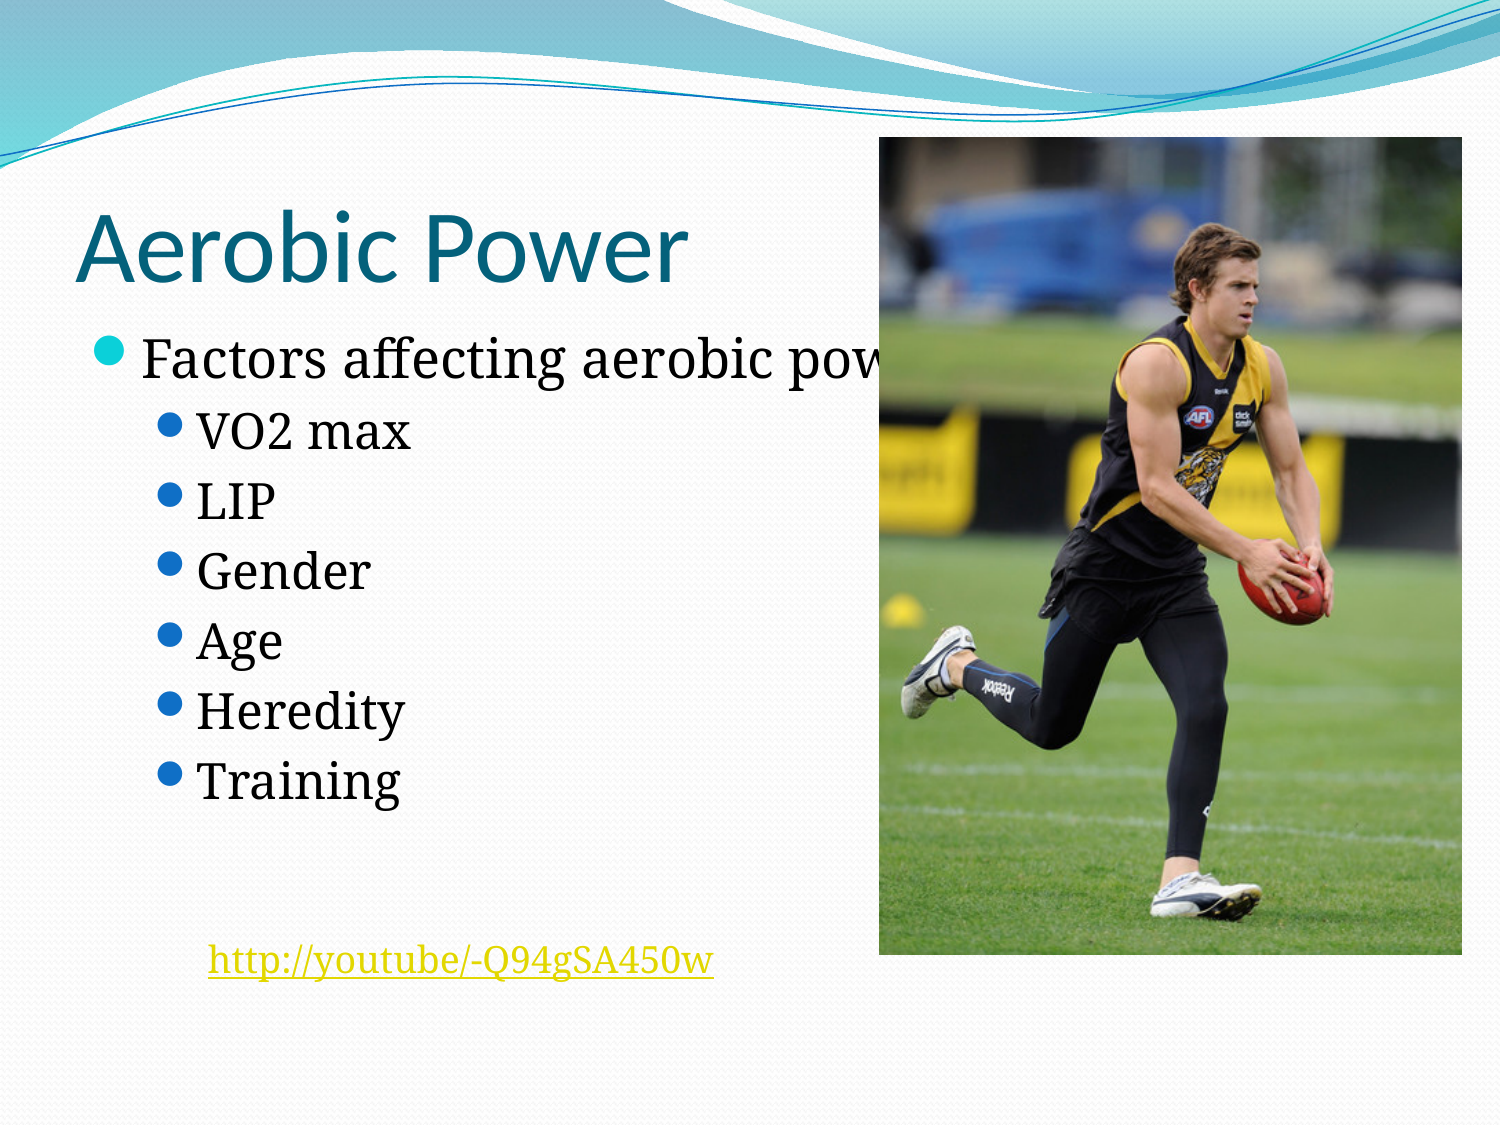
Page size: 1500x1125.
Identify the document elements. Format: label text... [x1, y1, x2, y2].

list Factors affecting aerobic power VO2 max LIP Gender Age Heredity Training [75, 317, 1425, 1038]
picture [879, 136, 1462, 955]
text_box http://youtube/-Q94gSA450w [193, 928, 729, 1040]
title Aerobic Power [75, 115, 1425, 303]
